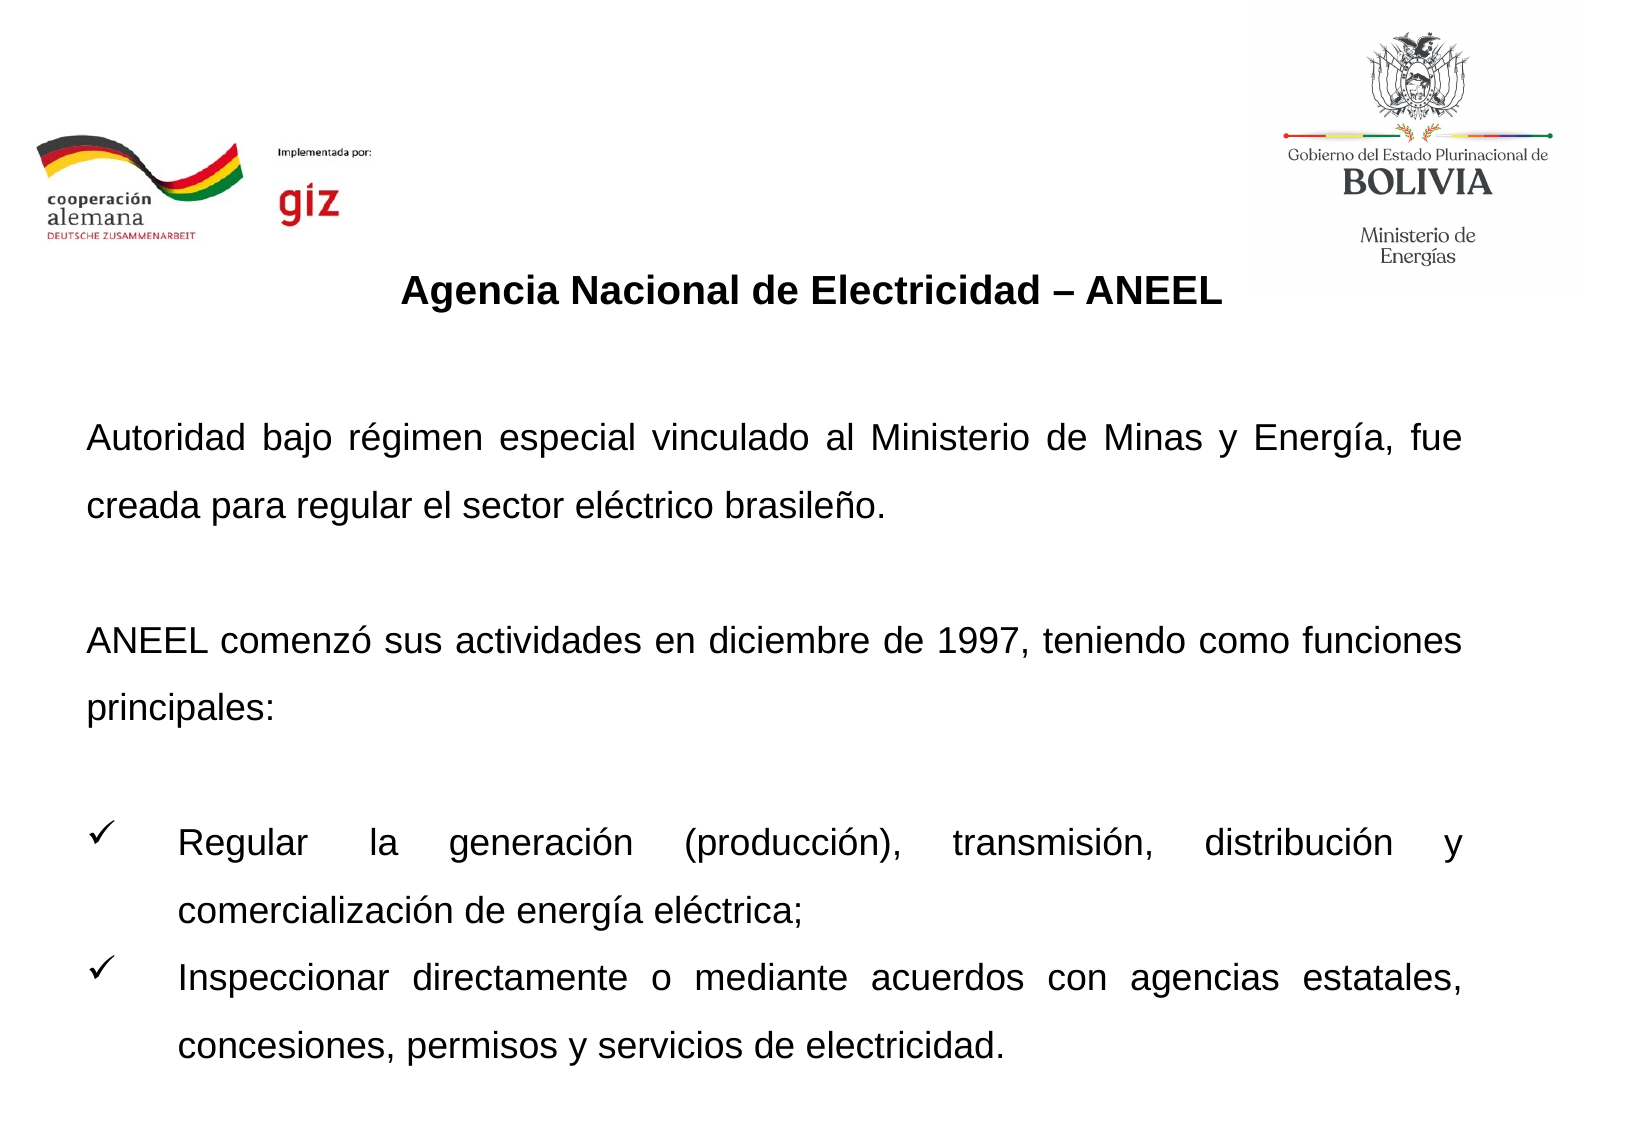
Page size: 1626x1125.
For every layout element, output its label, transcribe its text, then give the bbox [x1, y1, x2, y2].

text_box Agencia Nacional de Electricidad – ANEEL [0, 256, 1625, 321]
text_box Autoridad bajo régimen especial vinculado al Ministerio de Minas y Energía, fue creada para regular el sector eléctrico brasileño. ANEEL comenzó sus actividades en diciembre de 1997, teniendo como funciones principales: Regular la generación (producción), transmisión, distribución y comercialización de energía eléctrica; Inspeccionar directamente o mediante acuerdos con agencias estatales, concesiones, permisos y servicios de electricidad. [71, 383, 1478, 1074]
picture [13, 105, 393, 267]
picture [1250, 0, 1585, 296]
